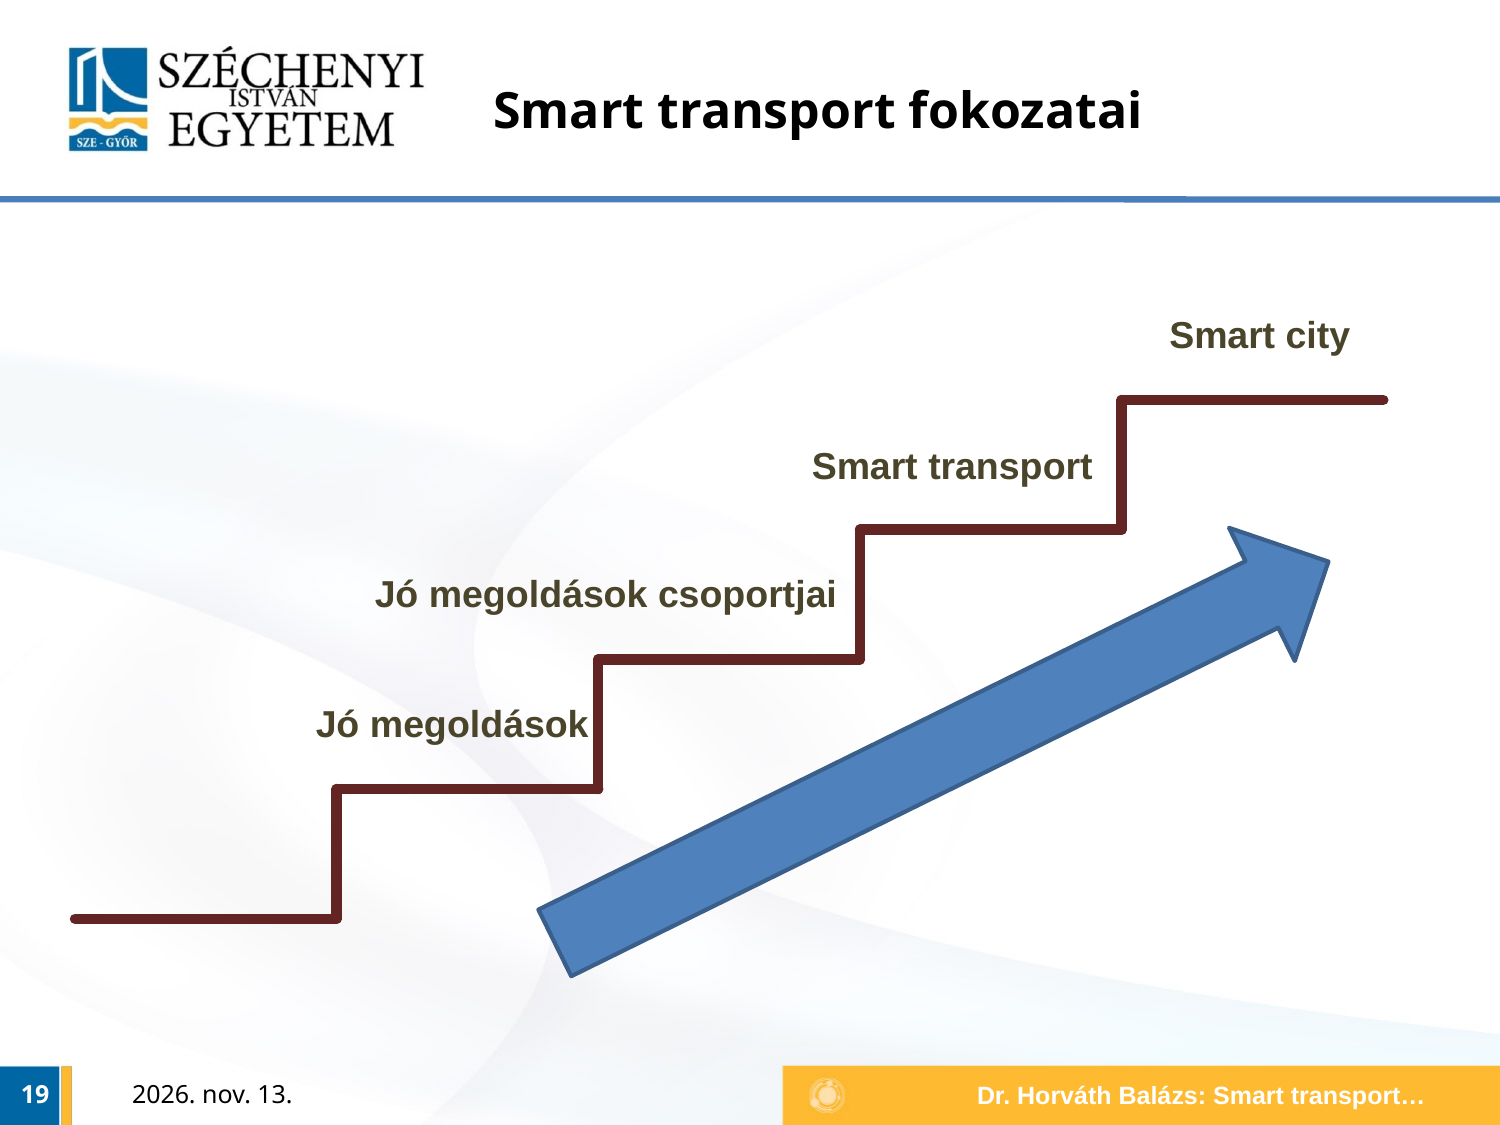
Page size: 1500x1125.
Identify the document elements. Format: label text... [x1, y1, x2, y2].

picture [0, 0, 1500, 196]
slide_number 2014. szeptember 10. [117, 1065, 550, 1125]
text_box [544, 927, 676, 979]
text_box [74, 399, 1384, 919]
slide_number 19 [0, 1065, 71, 1125]
picture [0, 203, 1500, 1125]
title Smart transport fokozatai [478, 45, 1425, 173]
footer Dr. Horváth Balázs: Smart transport… [878, 1065, 1442, 1125]
text_box Smart city [1154, 303, 1426, 363]
